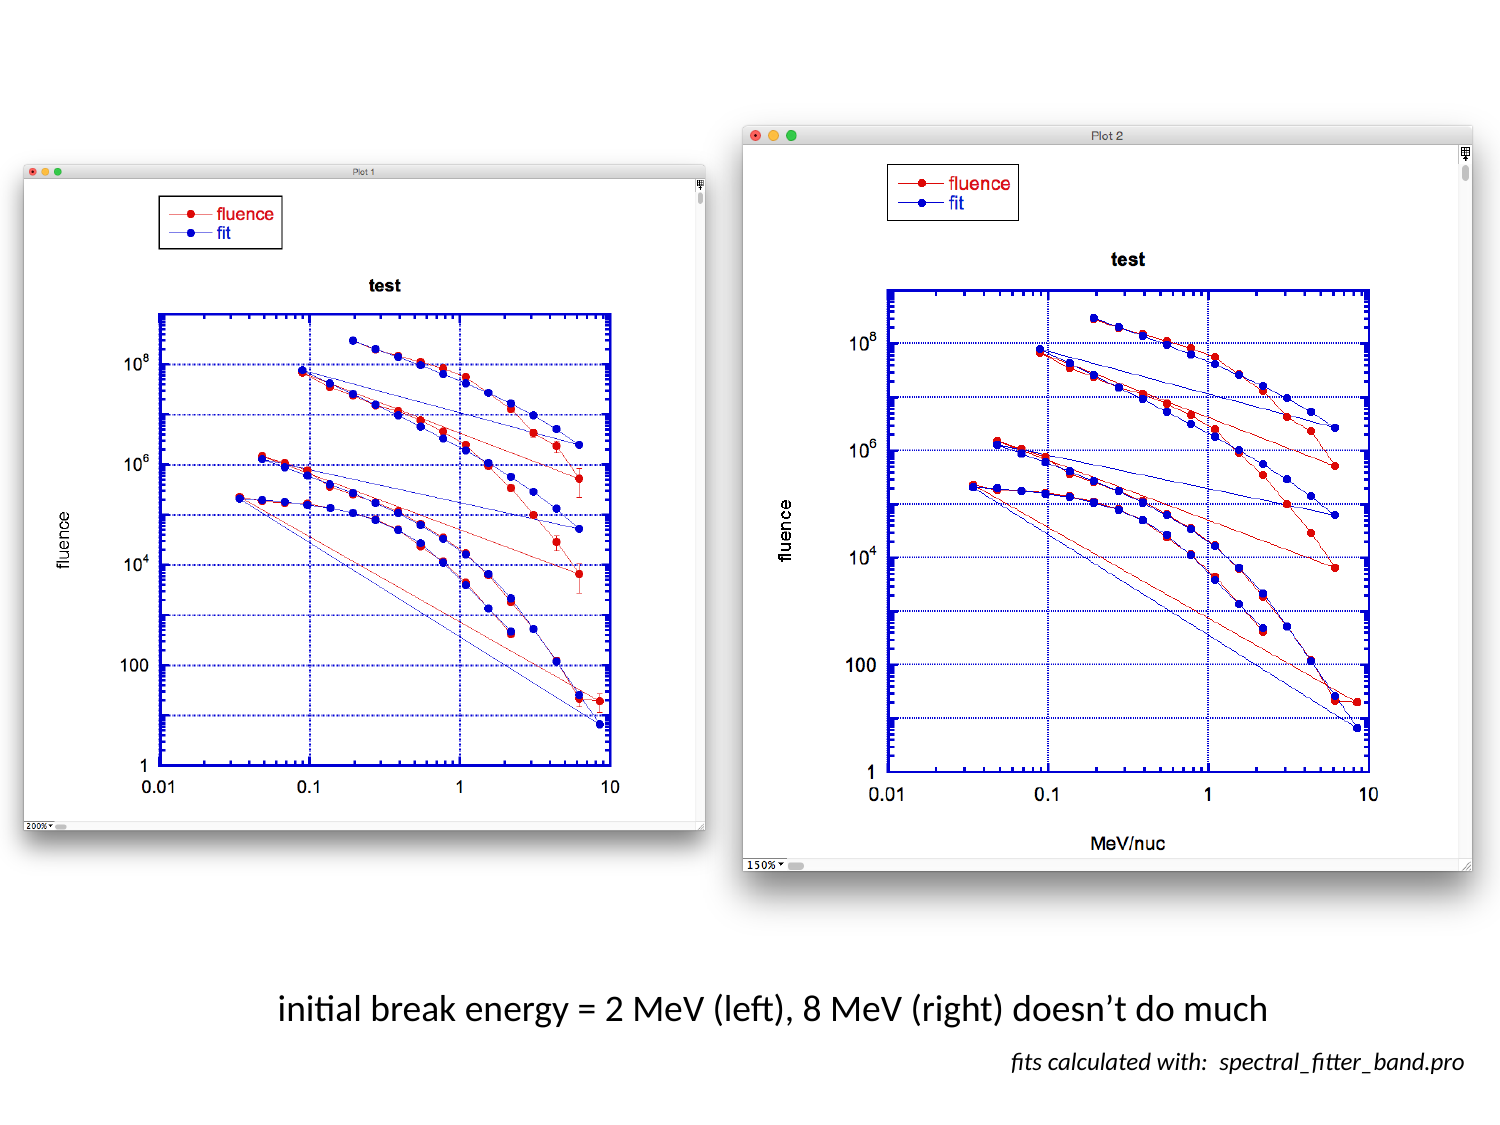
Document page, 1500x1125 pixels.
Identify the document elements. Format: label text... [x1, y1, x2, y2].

picture [0, 86, 1500, 953]
text_box fits calculated with: spectral_fitter_band.pro [996, 1038, 1481, 1083]
text_box initial break energy = 2 MeV (left), 8 MeV (right) doesn’t do much [262, 976, 1285, 1037]
